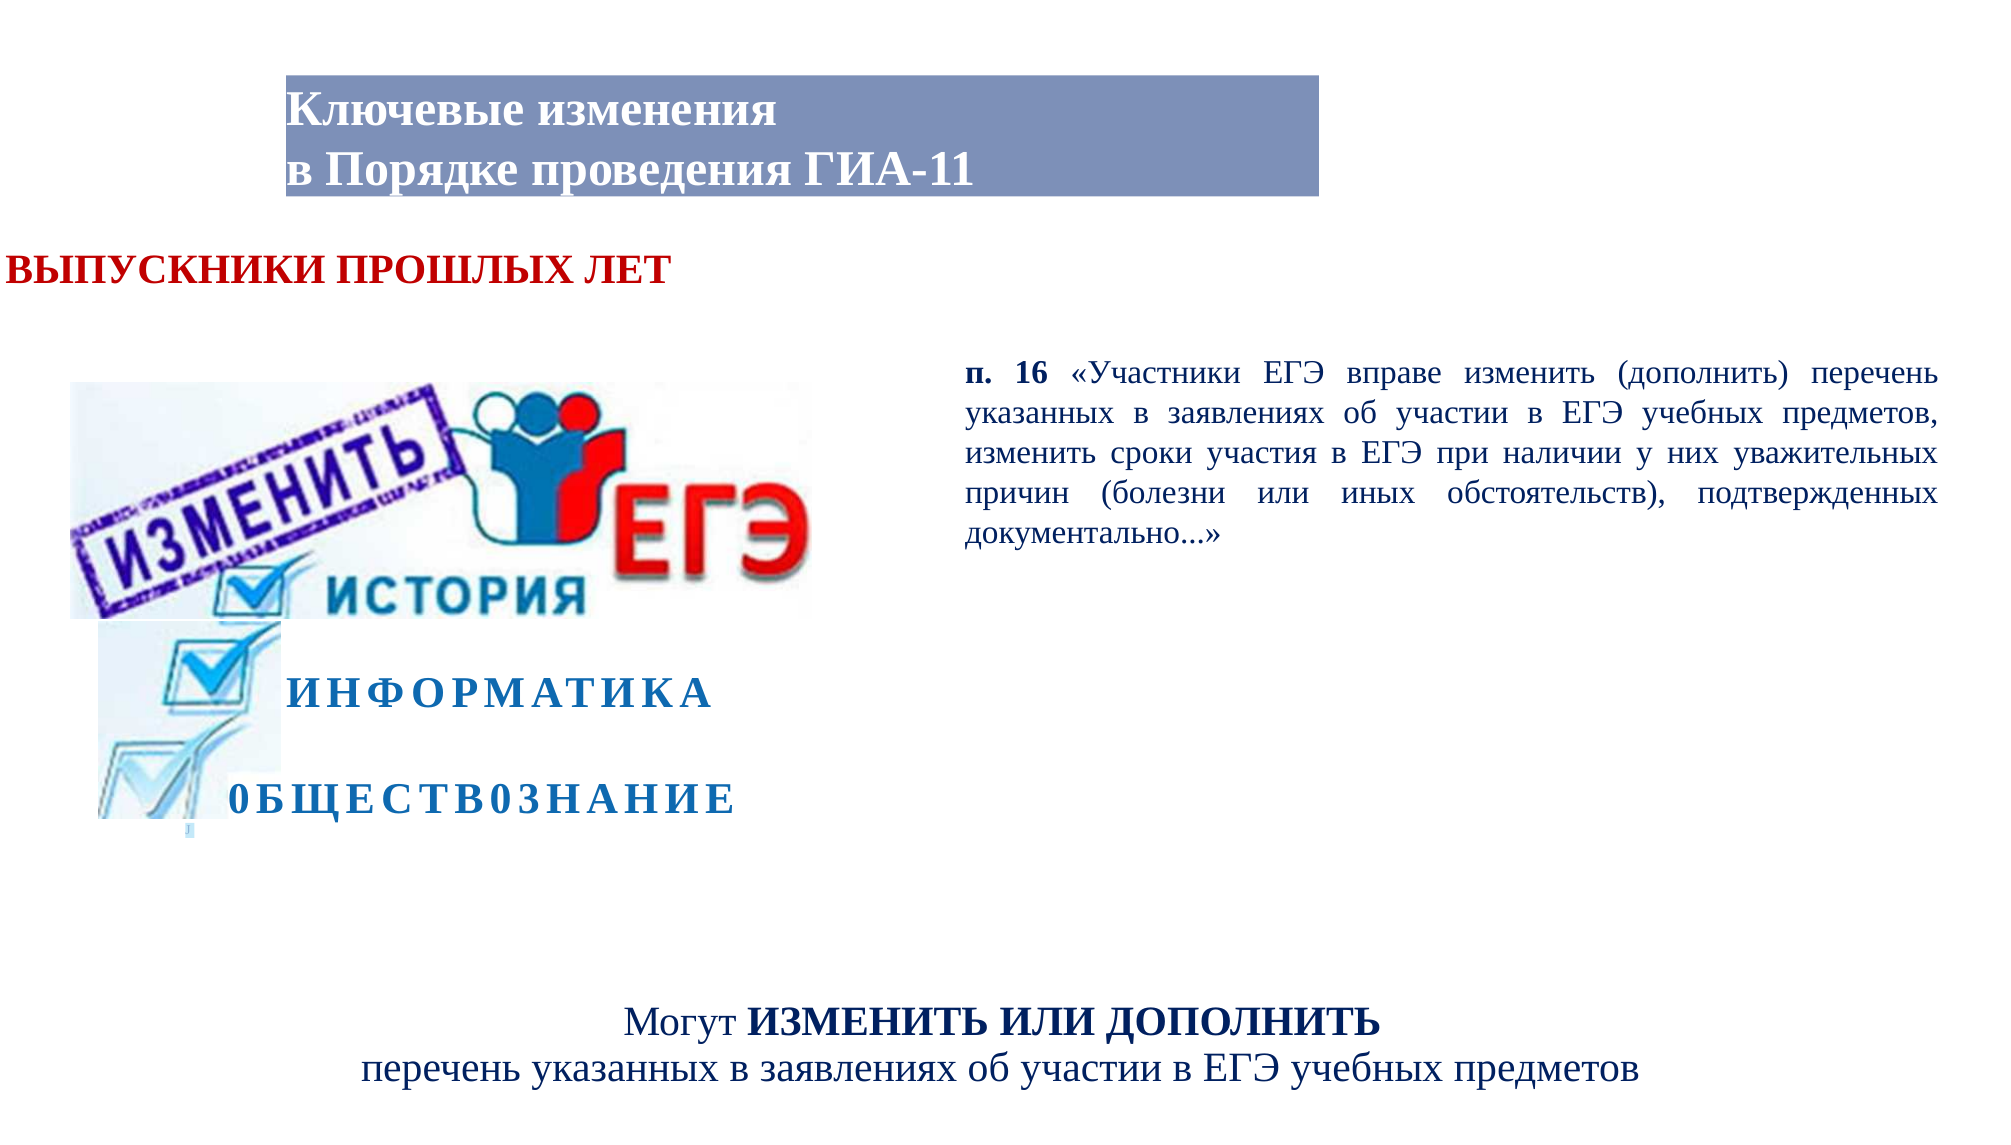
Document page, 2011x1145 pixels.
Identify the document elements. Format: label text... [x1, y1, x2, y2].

text_box 0БЩЕСТВ03НАНИЕ [287, 773, 779, 823]
text_box J [185, 829, 195, 838]
text_box ИНФОРМАТИКА [287, 667, 718, 717]
text_box п. 16 «Участники ЕГЭ вправе изменить (дополнить) перечень указанных в заявлениях об участии в ЕГЭ учебных предметов, изменить сроки участия в ЕГЭ при наличии у них уважительных причин (болезни или иных обстоятельств), подтвержденных документально...» [965, 351, 1940, 706]
text_box ВЫПУСКНИКИ ПРОШЛЫХ ЛЕТ [5, 246, 673, 352]
text_box Могут ИЗМЕНИТЬ ИЛИ ДОПОЛНИТЬ перечень указанных в заявлениях об участии в ЕГЭ учебных предметов [361, 997, 1643, 1092]
picture [20, 16, 1991, 1129]
text_box Ключевые изменения в Порядке проведения ГИА-11 [286, 75, 1319, 197]
